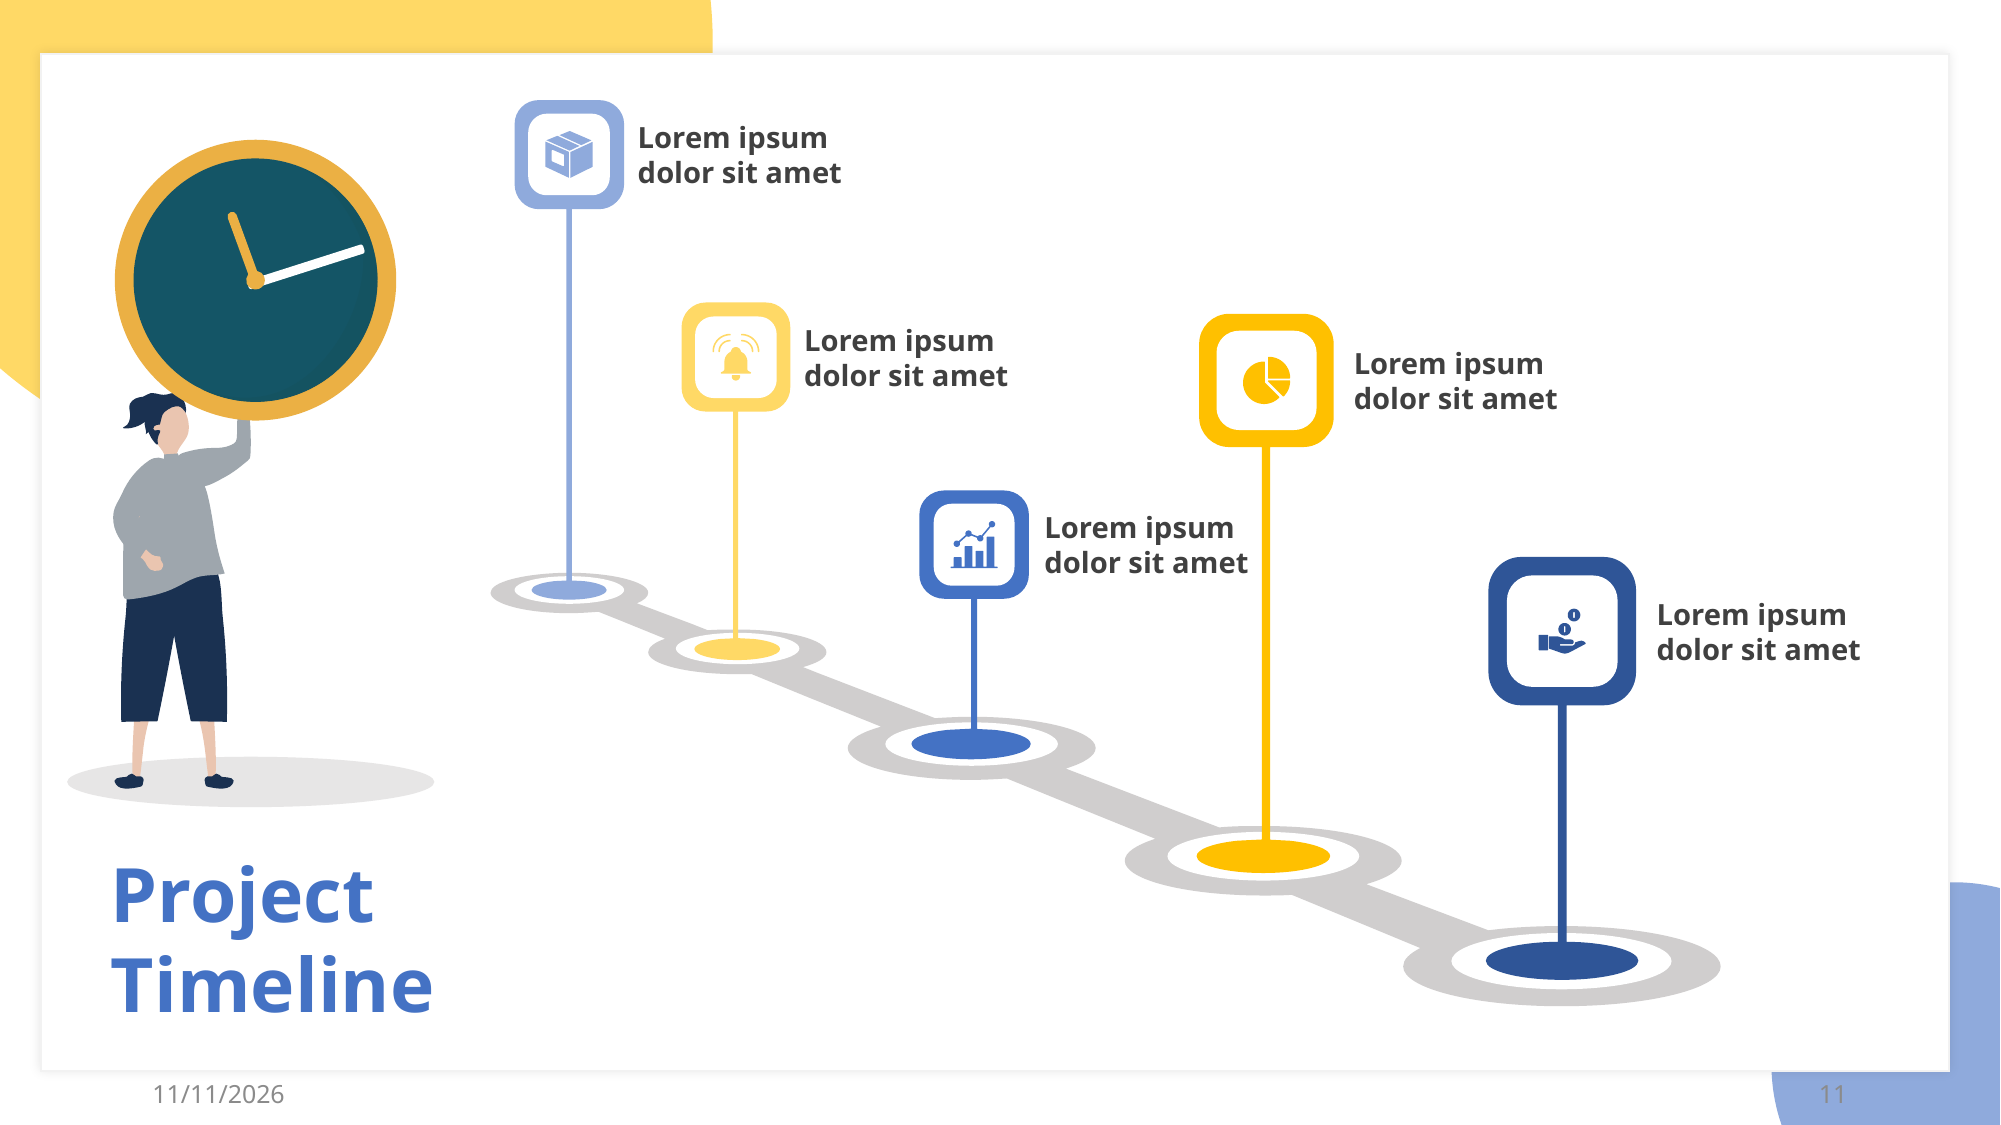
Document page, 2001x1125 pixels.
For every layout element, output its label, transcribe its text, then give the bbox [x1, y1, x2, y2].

text_box [40, 53, 1950, 1072]
text_box Project Timeline [110, 847, 574, 1028]
text_box [885, 722, 1058, 766]
text_box [528, 113, 610, 196]
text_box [1242, 356, 1291, 404]
text_box [1485, 556, 1639, 980]
text_box [514, 100, 625, 600]
text_box [1199, 313, 1334, 509]
text_box [1451, 933, 1672, 990]
picture [112, 139, 397, 789]
text_box [1863, 881, 2000, 1125]
text_box [66, 764, 436, 809]
text_box [933, 503, 1015, 586]
text_box [675, 632, 800, 665]
text_box Lorem ipsum dolor sit amet [804, 322, 1045, 393]
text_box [950, 521, 998, 569]
text_box Lorem ipsum dolor sit amet [637, 119, 878, 190]
text_box Lorem ipsum dolor sit amet [1044, 509, 1285, 580]
text_box Lorem ipsum dolor sit amet [1353, 345, 1594, 416]
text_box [545, 131, 593, 178]
text_box [681, 302, 791, 661]
slide_number 11 [1412, 1065, 1863, 1125]
text_box [490, 572, 1721, 1007]
text_box [1216, 330, 1317, 431]
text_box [1538, 608, 1586, 654]
text_box [0, 0, 714, 398]
text_box [1196, 580, 1331, 874]
text_box [1506, 575, 1618, 687]
text_box [1167, 831, 1360, 881]
text_box [911, 490, 1031, 760]
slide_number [137, 1065, 588, 1125]
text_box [712, 333, 760, 381]
text_box [514, 576, 625, 604]
text_box [695, 316, 777, 399]
text_box Lorem ipsum dolor sit amet [1656, 596, 1897, 667]
